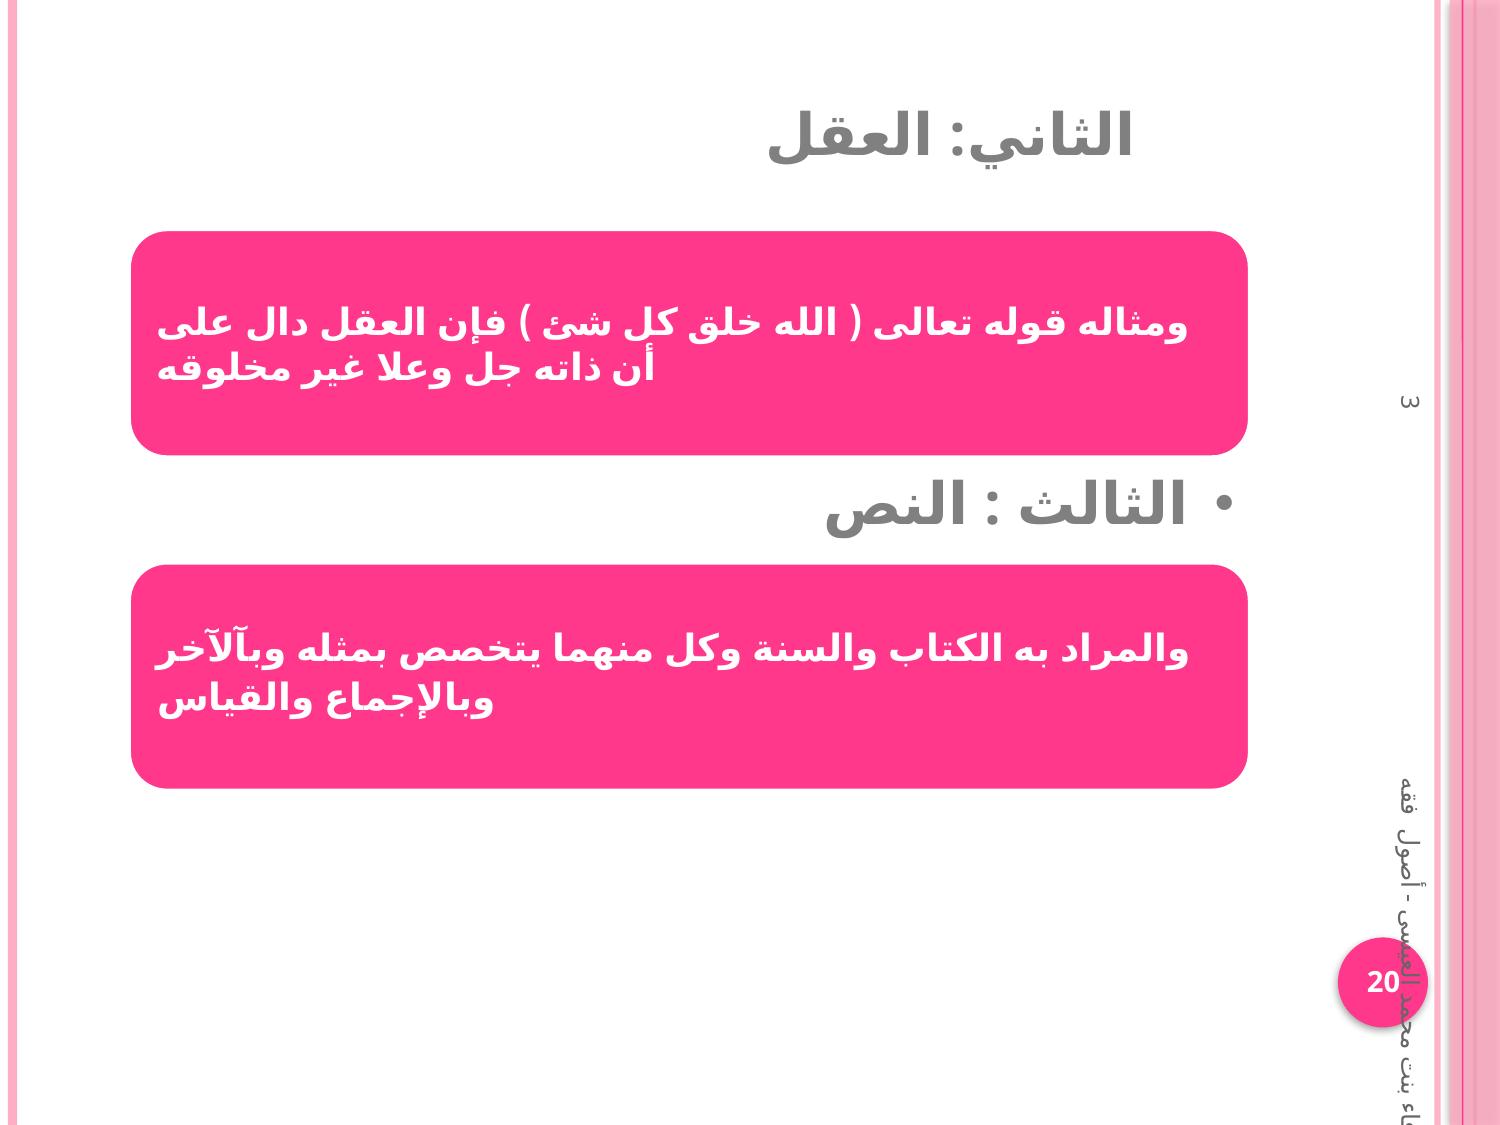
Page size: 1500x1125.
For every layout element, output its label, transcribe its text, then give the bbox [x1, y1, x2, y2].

slide_number 20 [1333, 940, 1434, 1027]
text_box الثاني: العقل [749, 90, 1151, 175]
footer وفاء بنت محمد العيسى - أصول فقه 3 [1379, 380, 1440, 906]
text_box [128, 228, 1251, 897]
